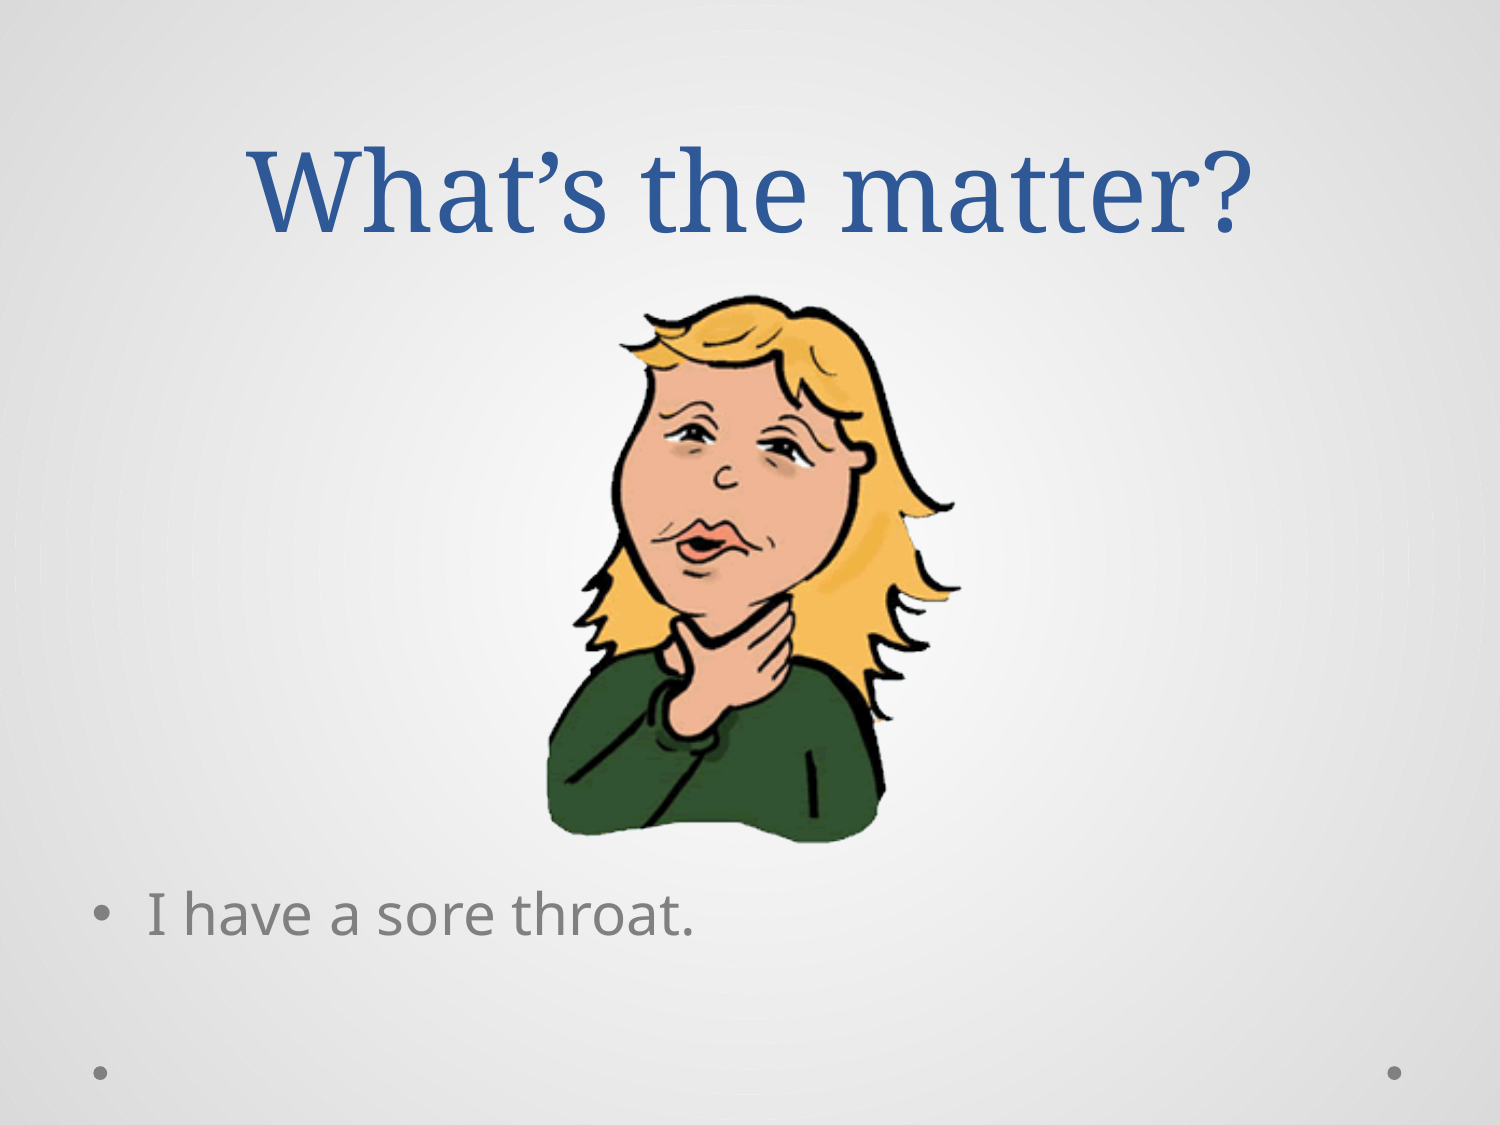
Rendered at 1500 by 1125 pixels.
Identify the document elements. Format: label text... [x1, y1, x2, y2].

title What’s the matter? [75, 0, 1425, 263]
picture [537, 290, 969, 853]
list I have a sore throat. [76, 869, 1427, 970]
